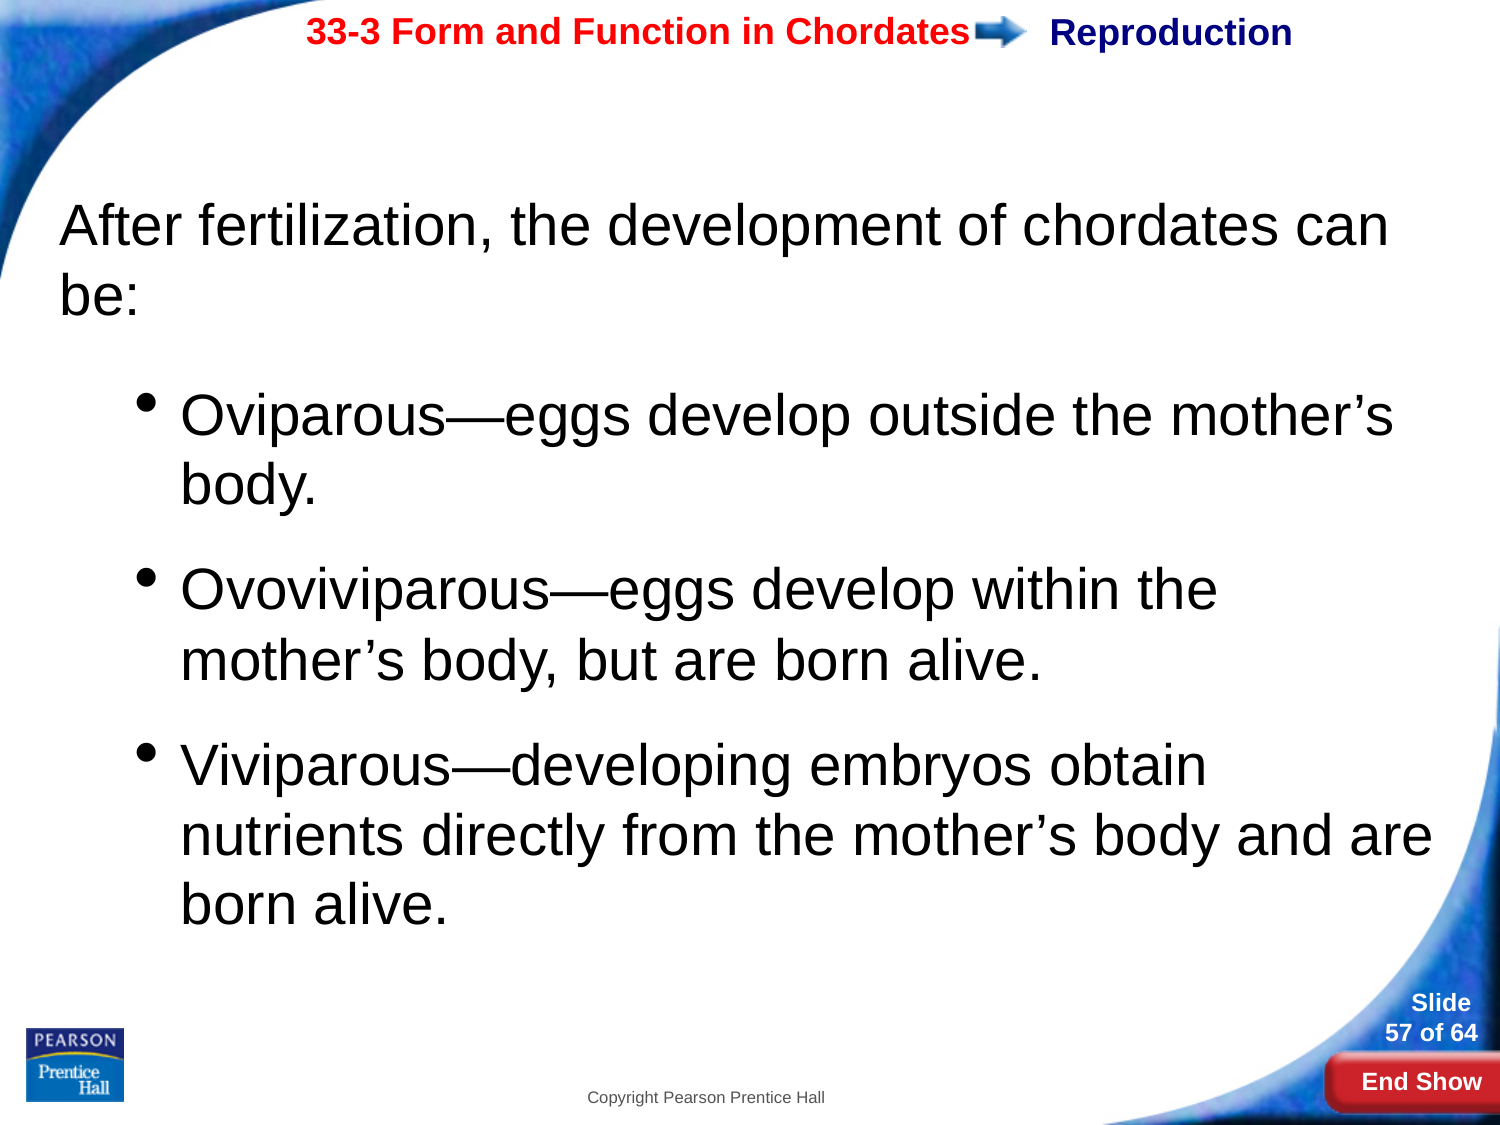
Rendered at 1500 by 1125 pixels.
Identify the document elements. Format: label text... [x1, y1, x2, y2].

list After fertilization, the development of chordates can be: Oviparous—eggs develop outside the mother’s body. Ovoviviparous—eggs develop within the mother’s body, but are born alive. Viviparous—developing embryos obtain nutrients directly from the mother’s body and are born alive. [44, 179, 1463, 1125]
picture [0, 0, 1500, 1125]
title Reproduction [1034, 0, 1500, 76]
